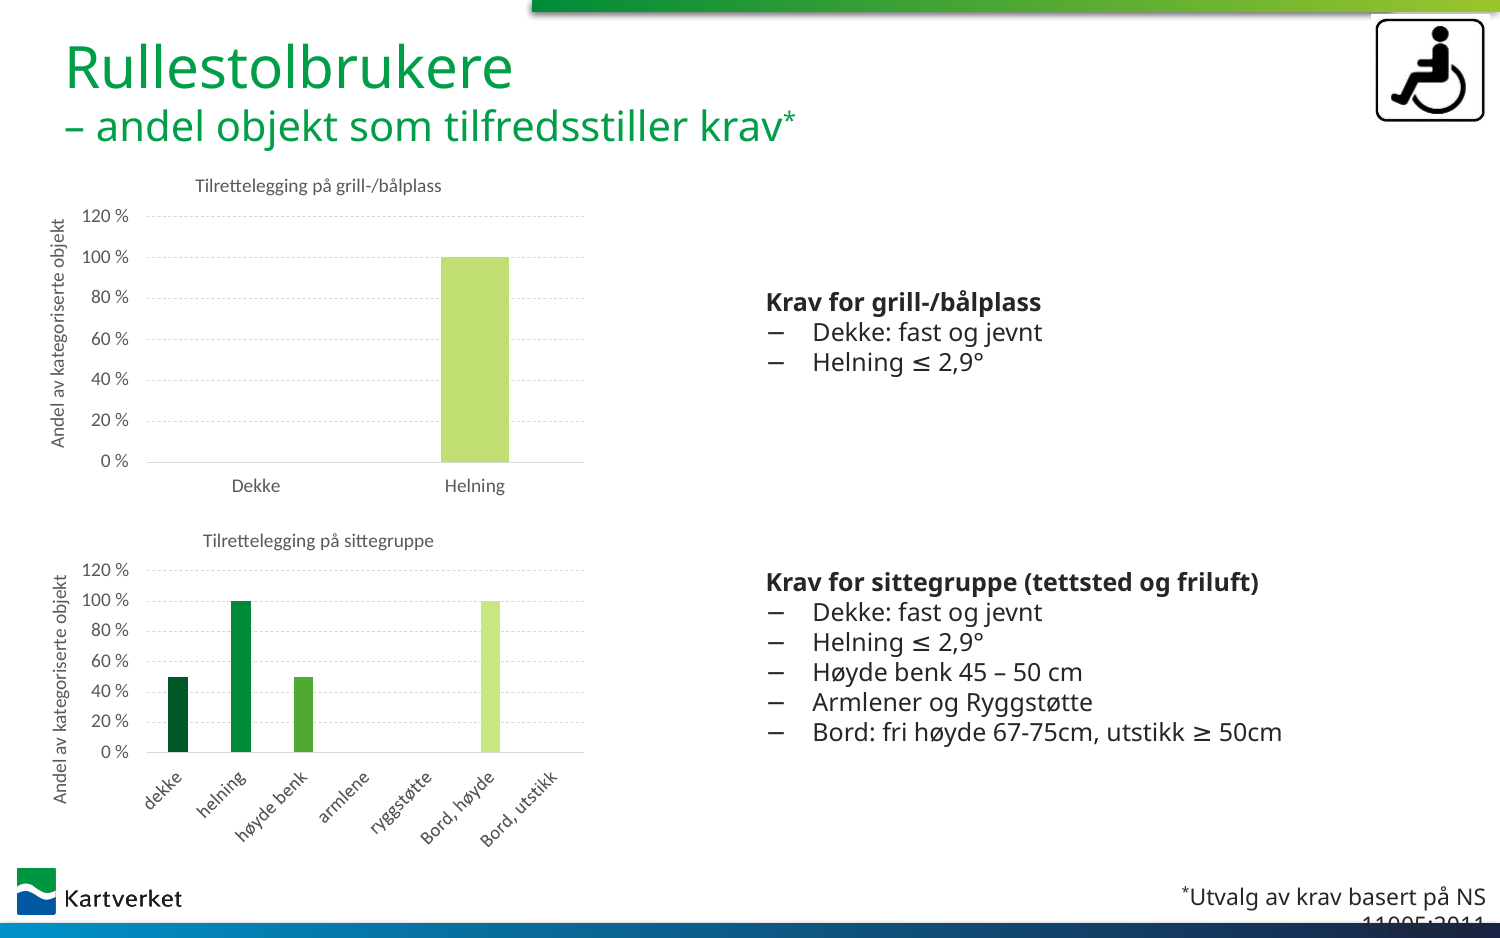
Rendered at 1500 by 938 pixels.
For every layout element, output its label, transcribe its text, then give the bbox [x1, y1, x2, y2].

text_box Krav for grill-/bålplass Dekke: fast og jevnt Helning ≤ 2,9° [750, 279, 1452, 384]
text_box Rullestolbrukere – andel objekt som tilfredsstiller krav* [49, 14, 1431, 158]
picture [41, 166, 596, 505]
picture [41, 520, 596, 859]
text_box *Utvalg av krav basert på NS 11005:2011 [1068, 873, 1500, 938]
text_box Krav for sittegruppe (tettsted og friluft) Dekke: fast og jevnt Helning ≤ 2,9° Høyde benk 45 – 50 cm Armlener og Ryggstøtte Bord: fri høyde 67-75cm, utstikk ≥ 50cm [750, 559, 1500, 754]
picture [1371, 13, 1491, 127]
